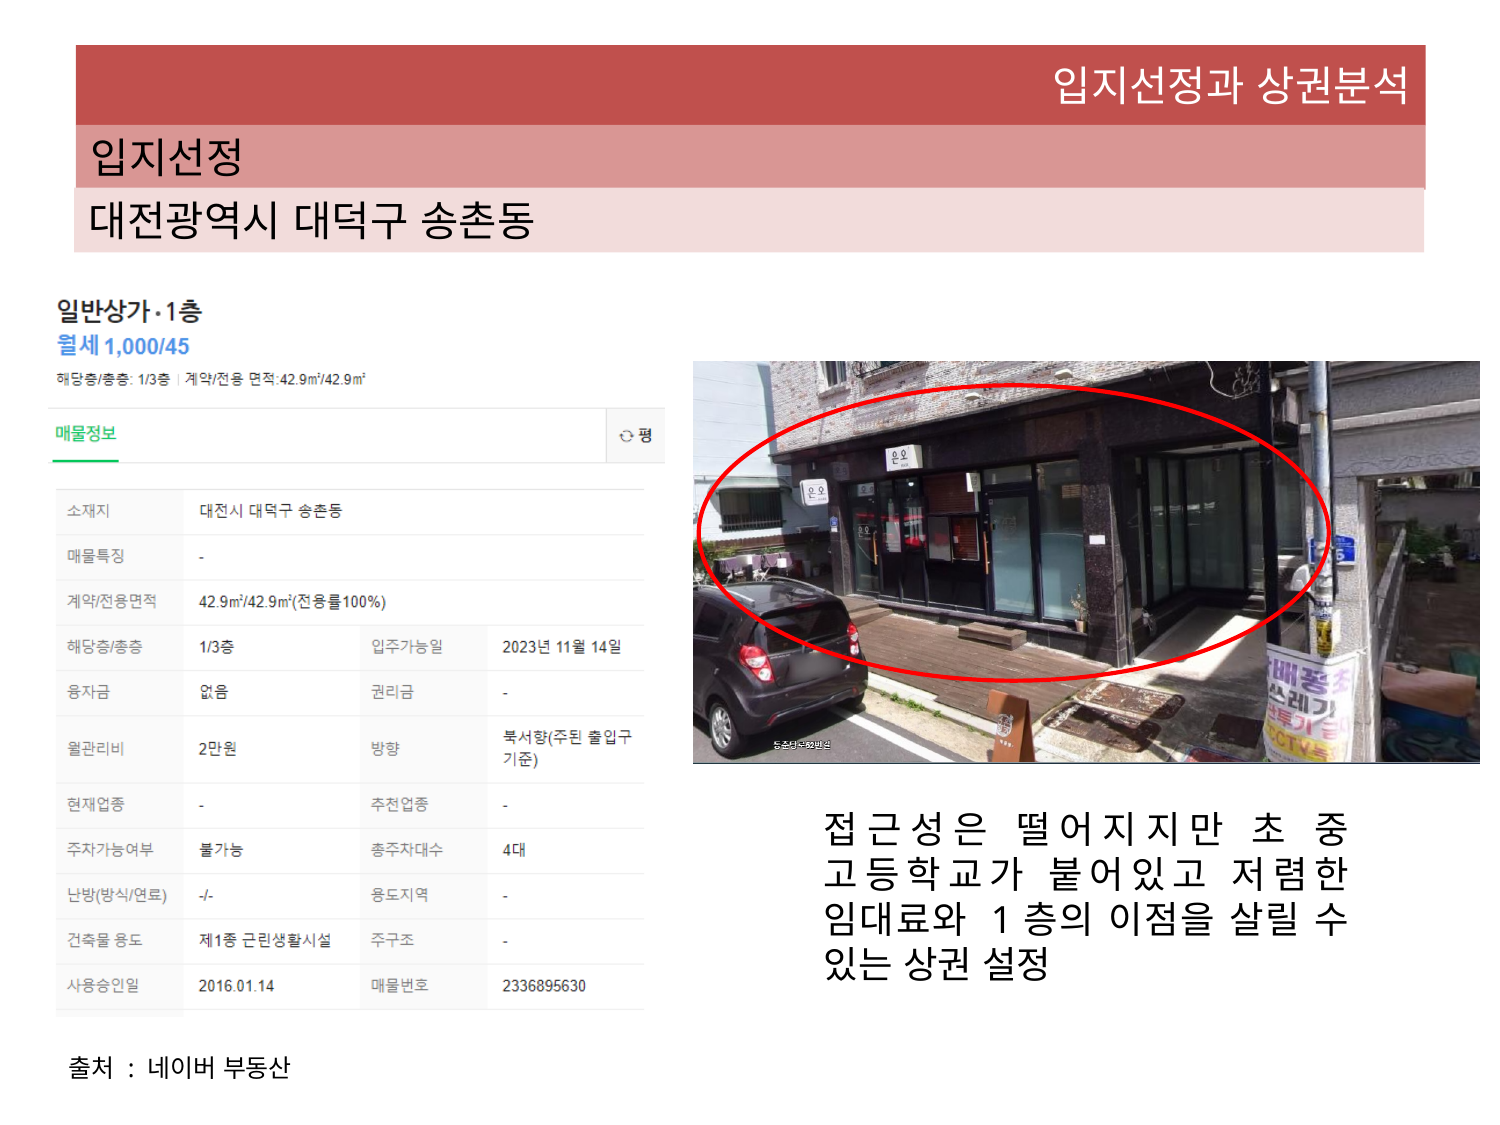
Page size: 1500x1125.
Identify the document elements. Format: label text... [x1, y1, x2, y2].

text_box 접근성은 떨어지지만 초 중 고등학교가 붙어있고 저렴한 임대료와 1층의 이점을 살릴 수 있는 상권 설정 [809, 798, 1365, 994]
text_box 입지선정 [75, 124, 1426, 190]
picture [48, 294, 665, 1017]
text_box 입지선정과 상권분석 [75, 45, 1426, 124]
text_box 대전광역시 대덕구 송촌동 [74, 187, 1425, 253]
picture [693, 360, 1480, 765]
text_box 출처 : 네이버 부동산 [54, 1044, 308, 1090]
